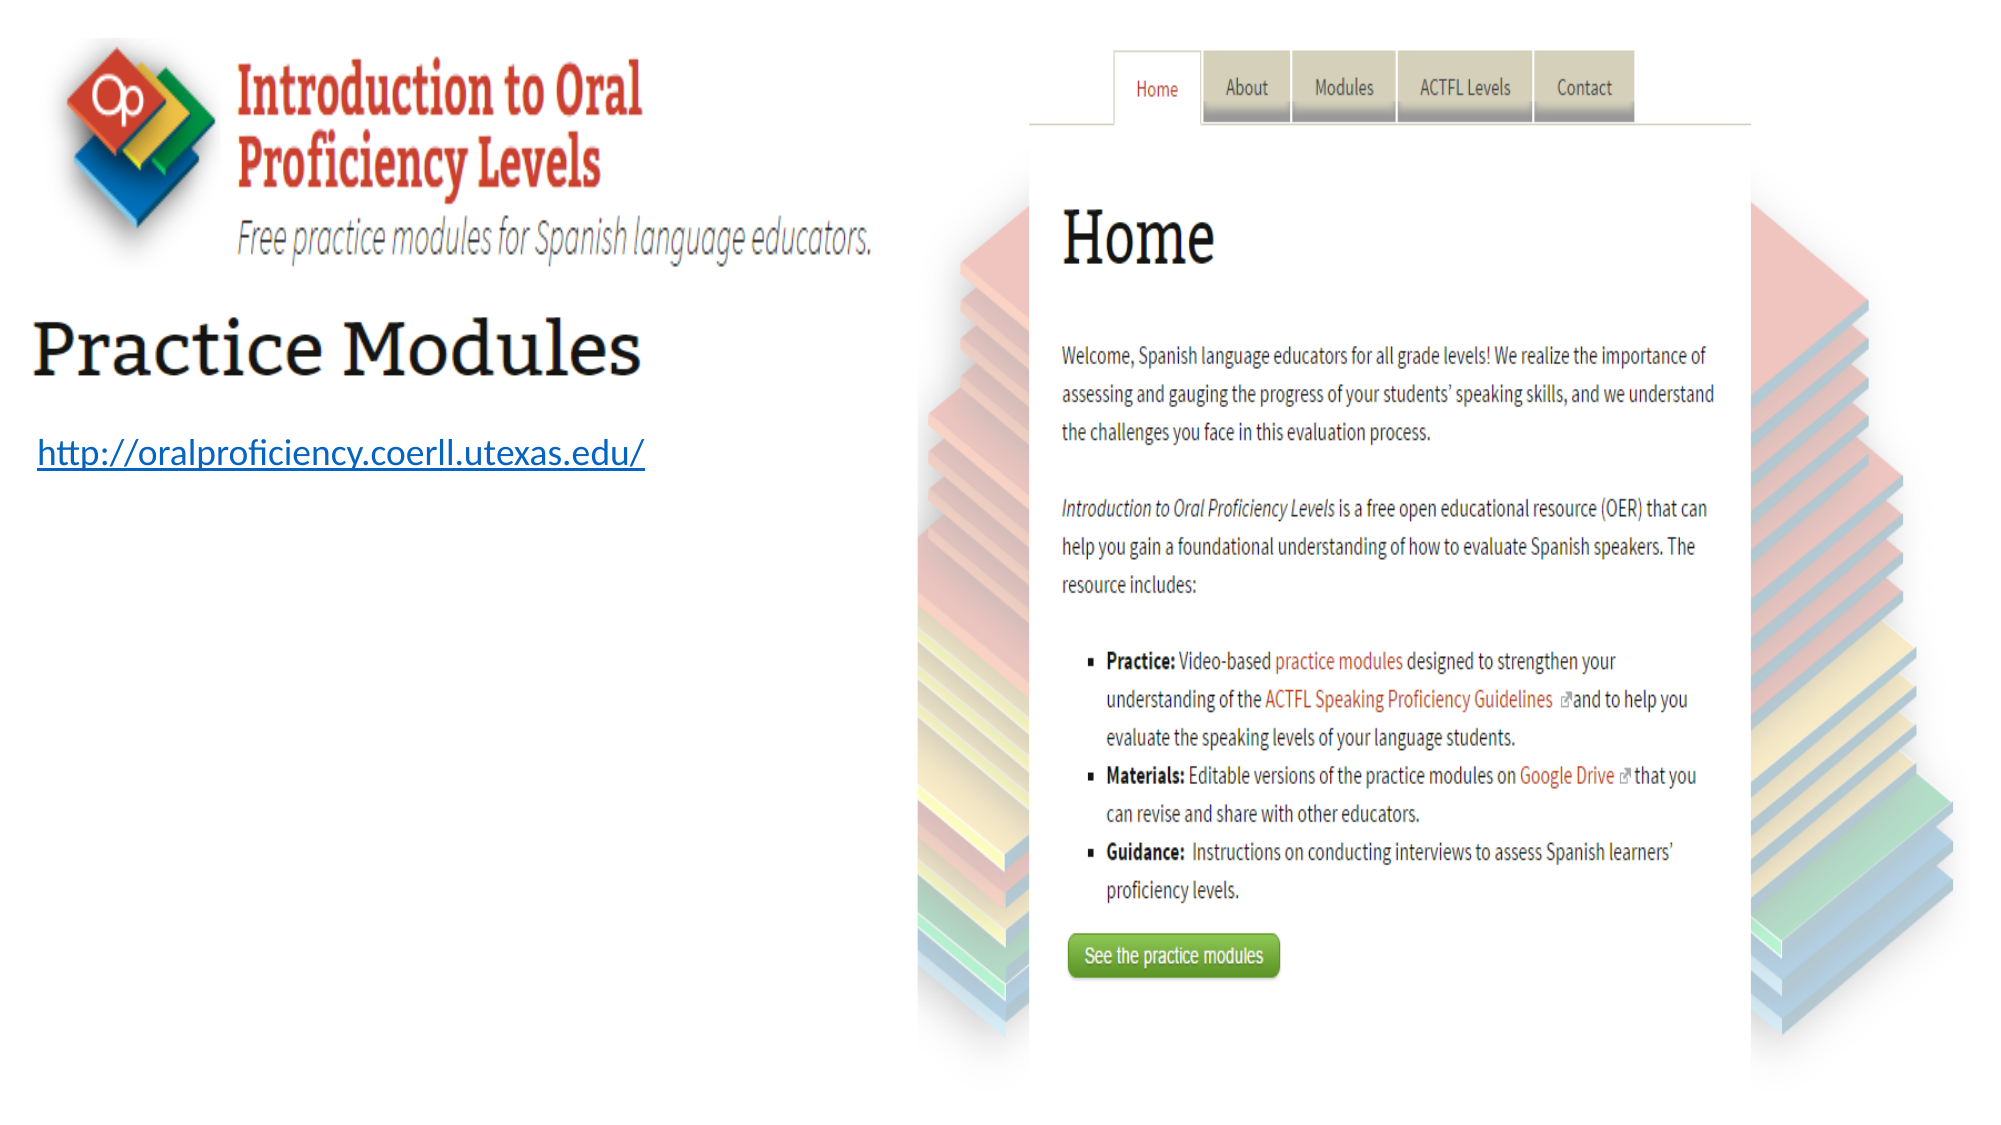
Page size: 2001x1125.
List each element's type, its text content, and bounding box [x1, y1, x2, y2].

picture [17, 38, 1972, 1091]
text_box http://oralproficiency.coerll.utexas.edu/ [22, 421, 660, 481]
